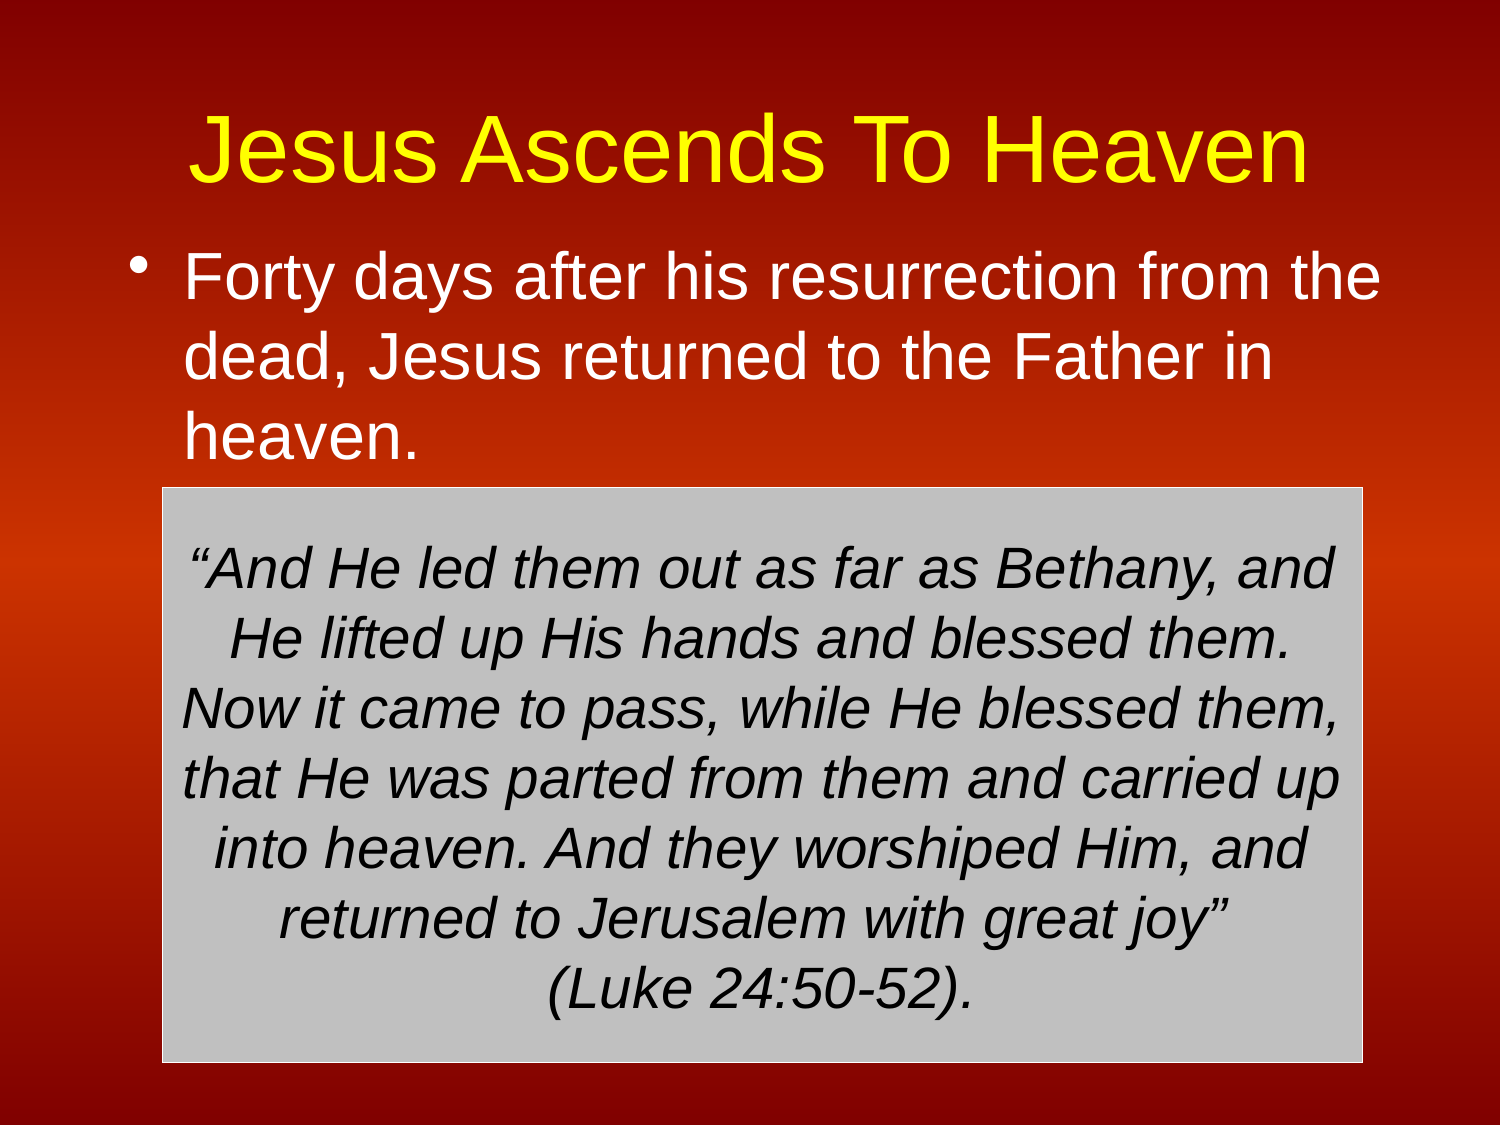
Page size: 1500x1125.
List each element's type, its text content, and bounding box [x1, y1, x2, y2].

list Forty days after his resurrection from the dead, Jesus returned to the Father in heaven. [112, 224, 1463, 1125]
title Jesus Ascends To Heaven [37, 50, 1463, 238]
text_box “And He led them out as far as Bethany, and He lifted up His hands and blessed them. Now it came to pass, while He blessed them, that He was parted from them and carried up into heaven. And they worshiped Him, and returned to Jerusalem with great joy” (Luke 24:50-52). [162, 487, 1363, 1063]
